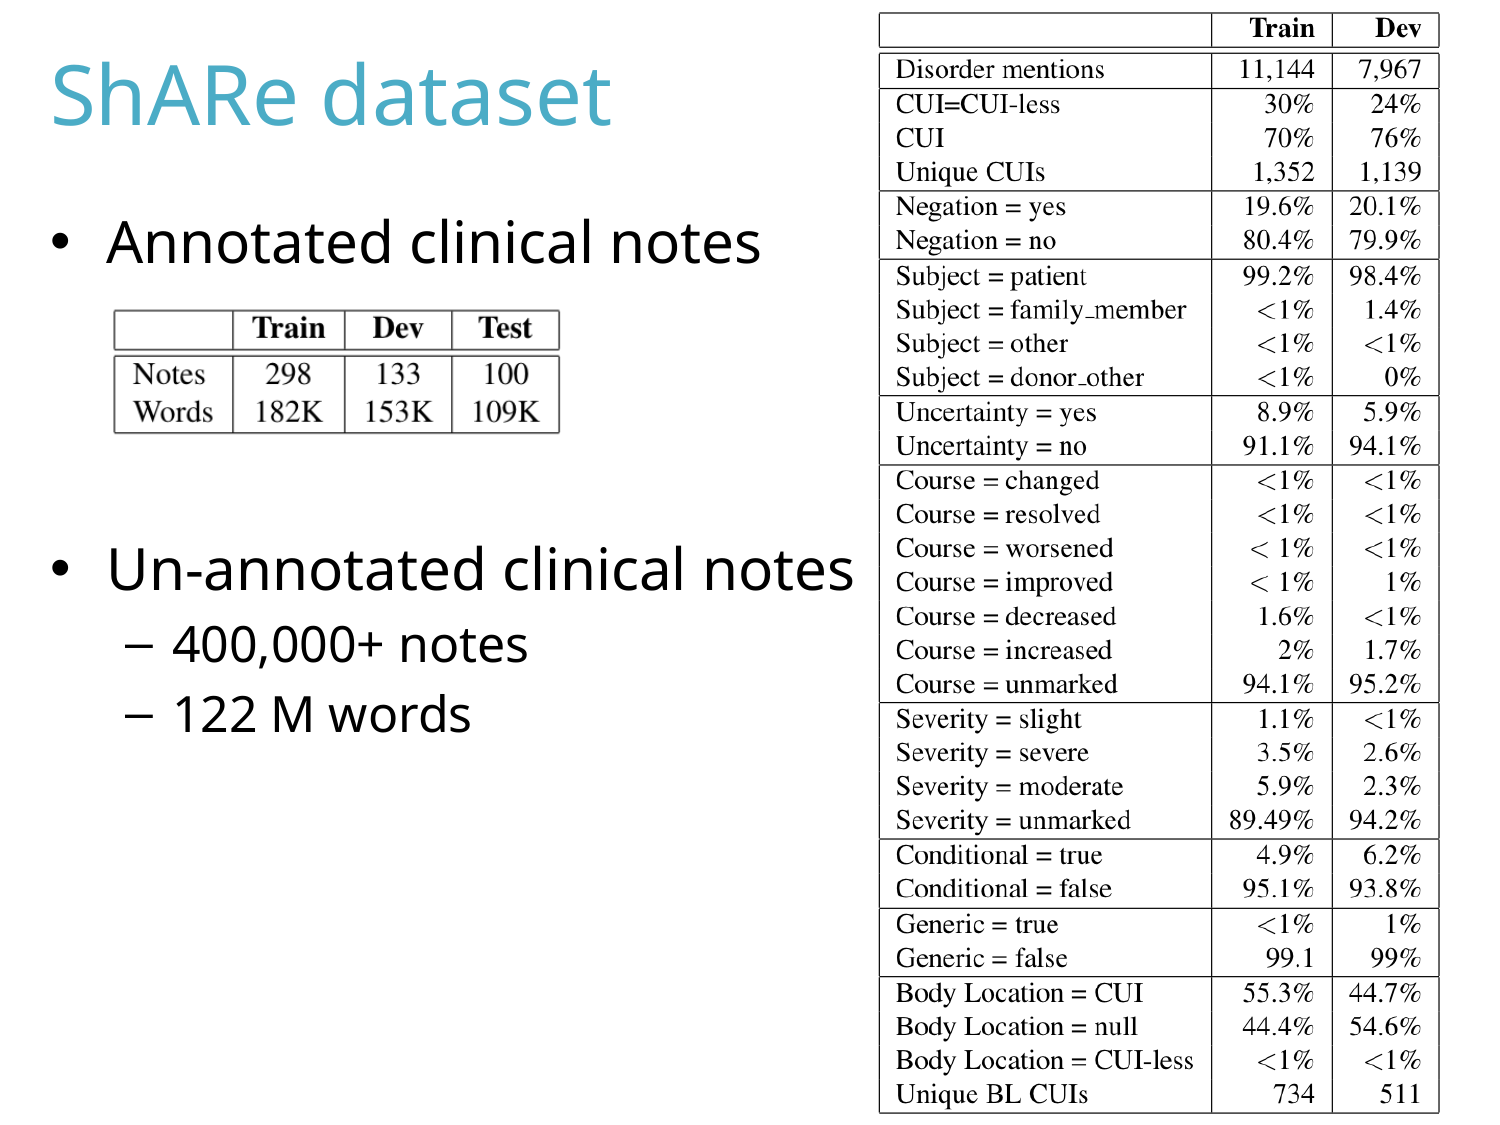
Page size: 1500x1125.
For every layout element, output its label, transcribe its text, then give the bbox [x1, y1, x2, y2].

title ShARe dataset [35, 33, 862, 151]
list Annotated clinical notes Un-annotated clinical notes 400,000+ notes 122 M words [35, 198, 862, 1088]
picture [867, 0, 1451, 1125]
picture [99, 298, 569, 447]
